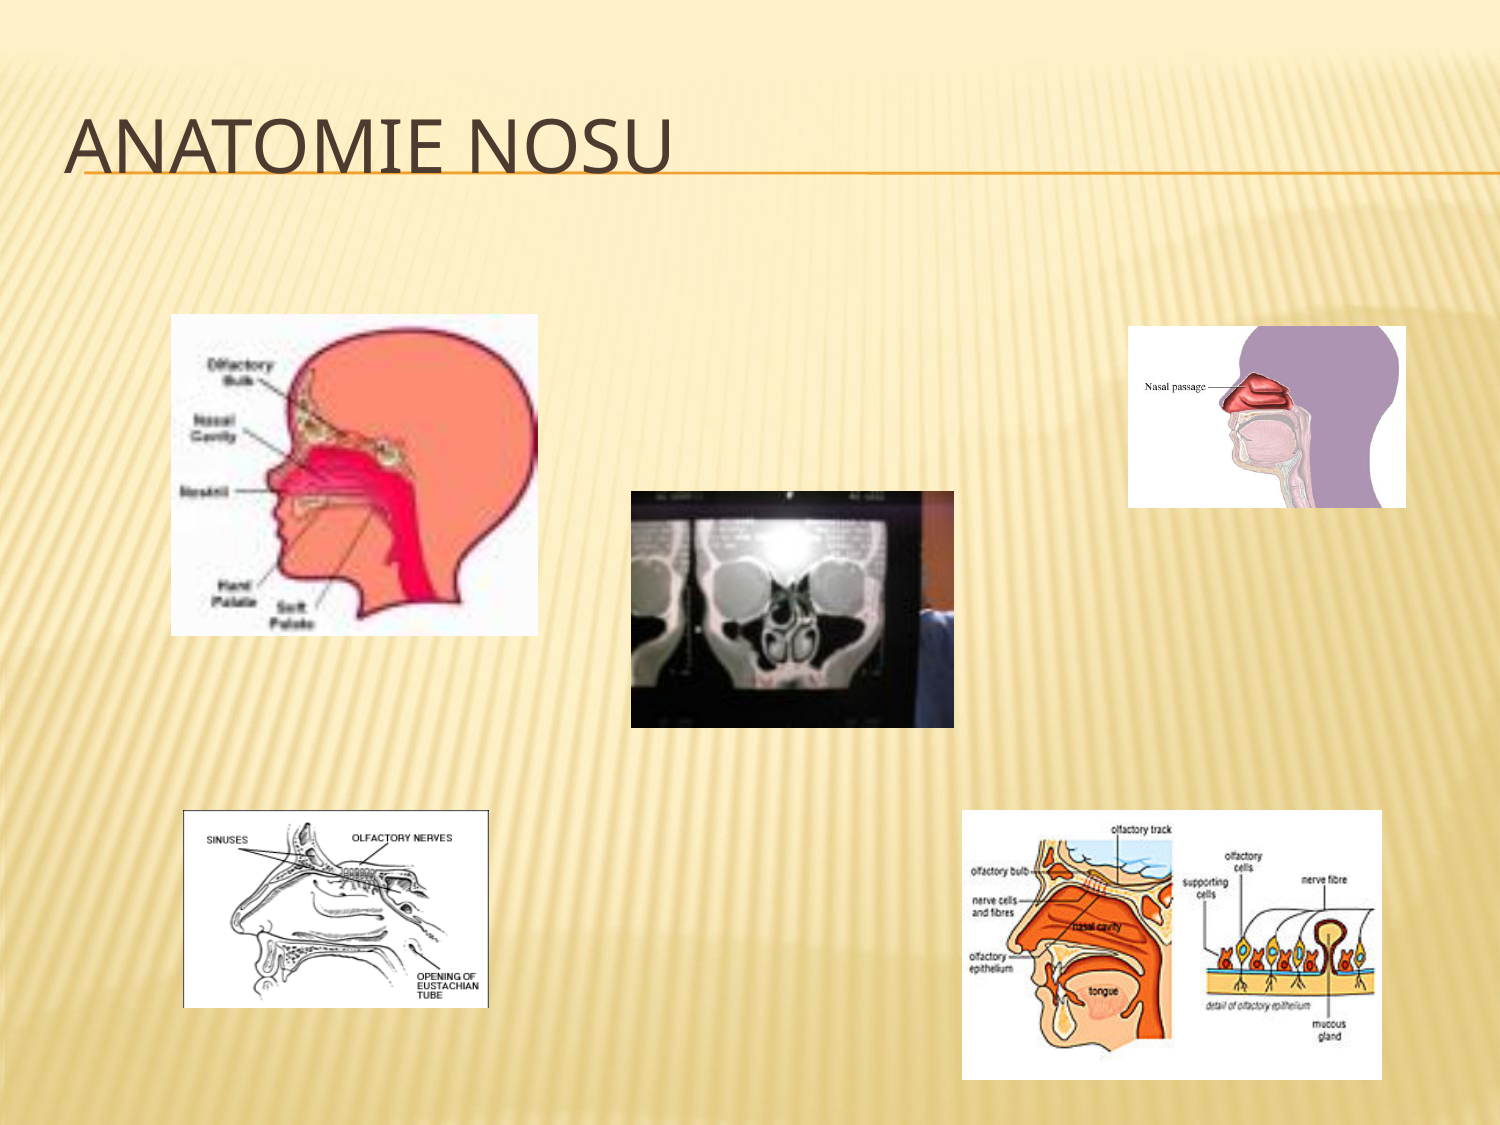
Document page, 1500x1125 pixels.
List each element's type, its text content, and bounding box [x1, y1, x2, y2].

title Anatomie nosu [49, 75, 1475, 213]
picture [0, 0, 1500, 1125]
